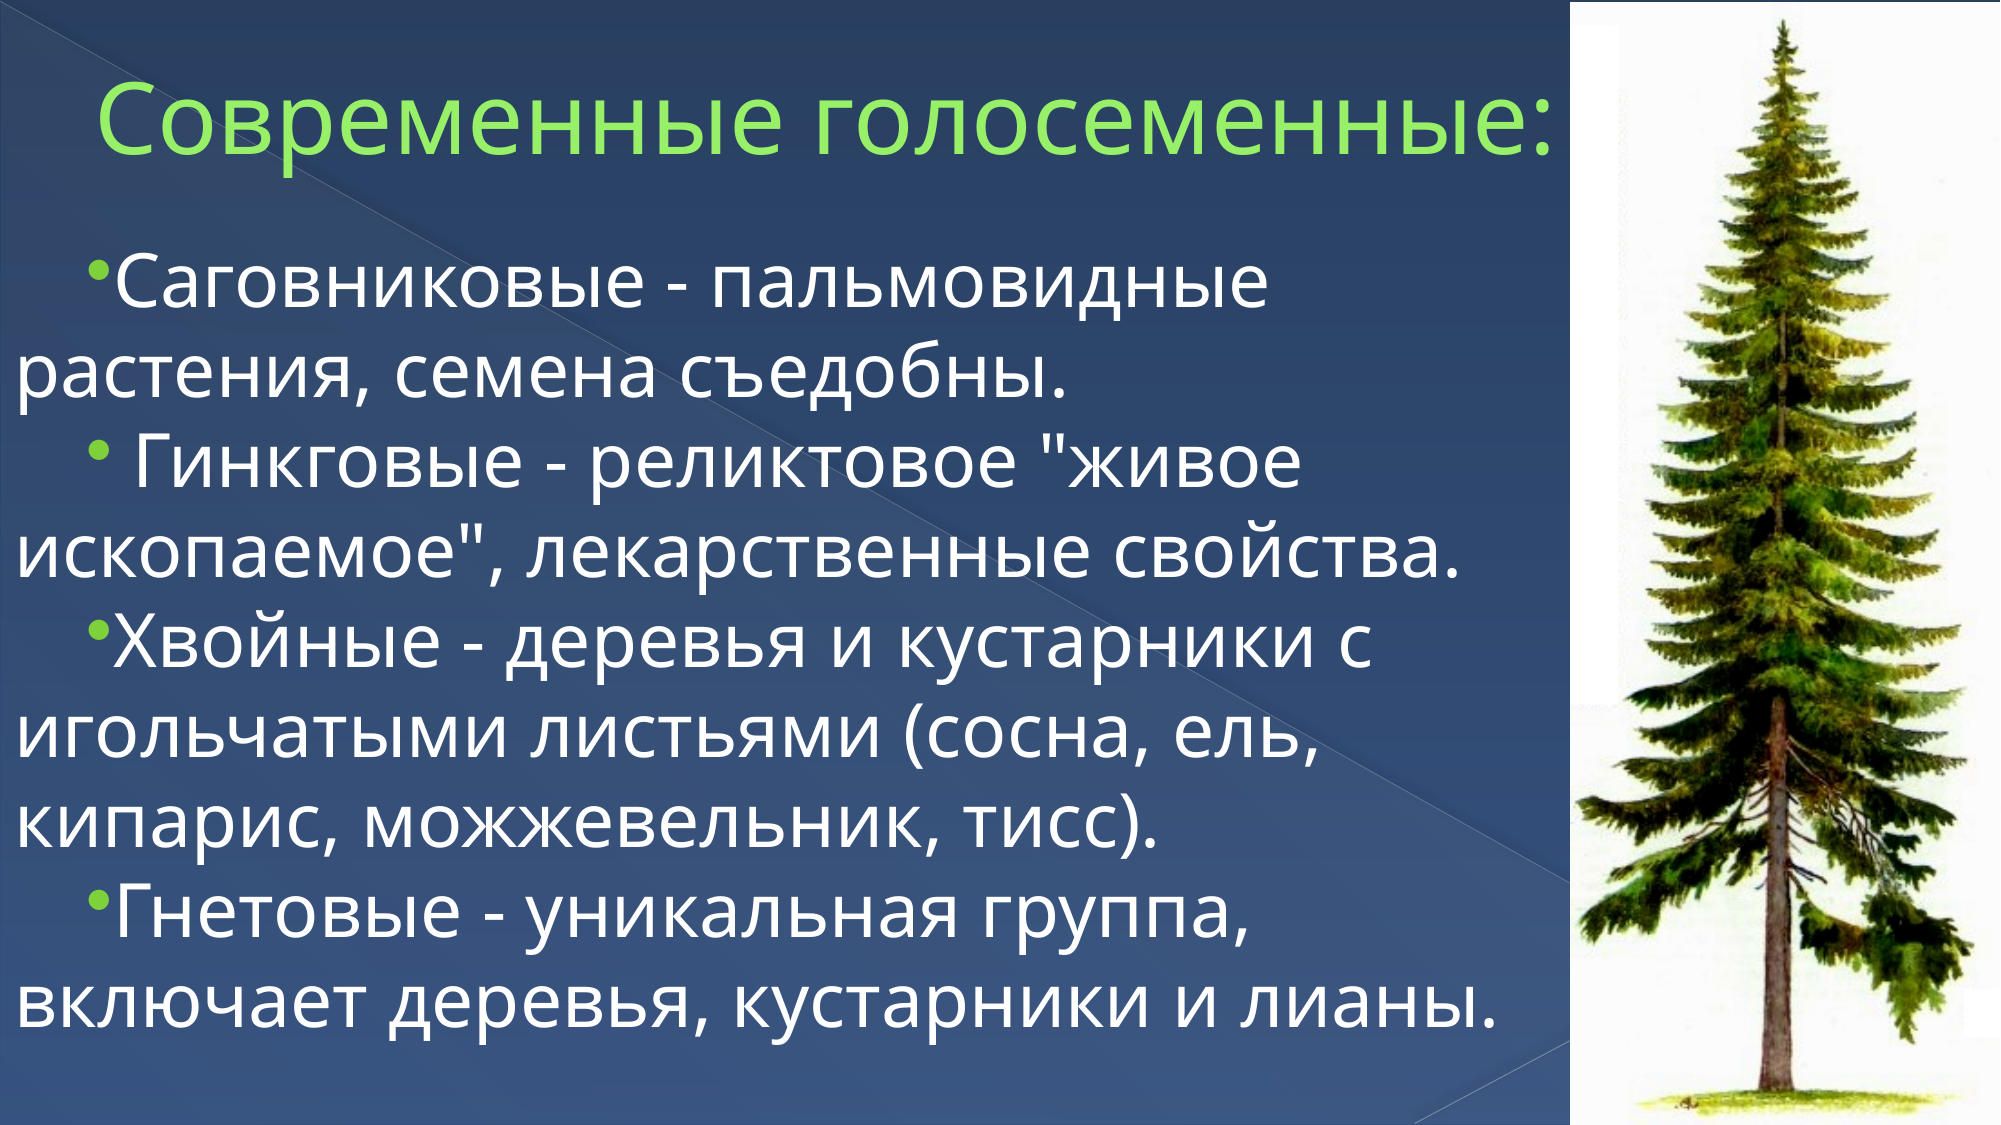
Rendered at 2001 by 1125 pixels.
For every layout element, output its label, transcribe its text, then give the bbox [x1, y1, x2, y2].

list Саговниковые - пальмовидные растения, семена съедобны. Гинкговые - реликтовое "живое ископаемое", лекарственные свойства. Хвойные - деревья и кустарники с игольчатыми листьями (сосна, ель, кипарис, можжевельник, тисс). Гнетовые - уникальная группа, включает деревья, кустарники и лианы. [0, 224, 1567, 1125]
picture [1570, 2, 2000, 1125]
title Современные голосеменные: [0, 0, 1561, 224]
